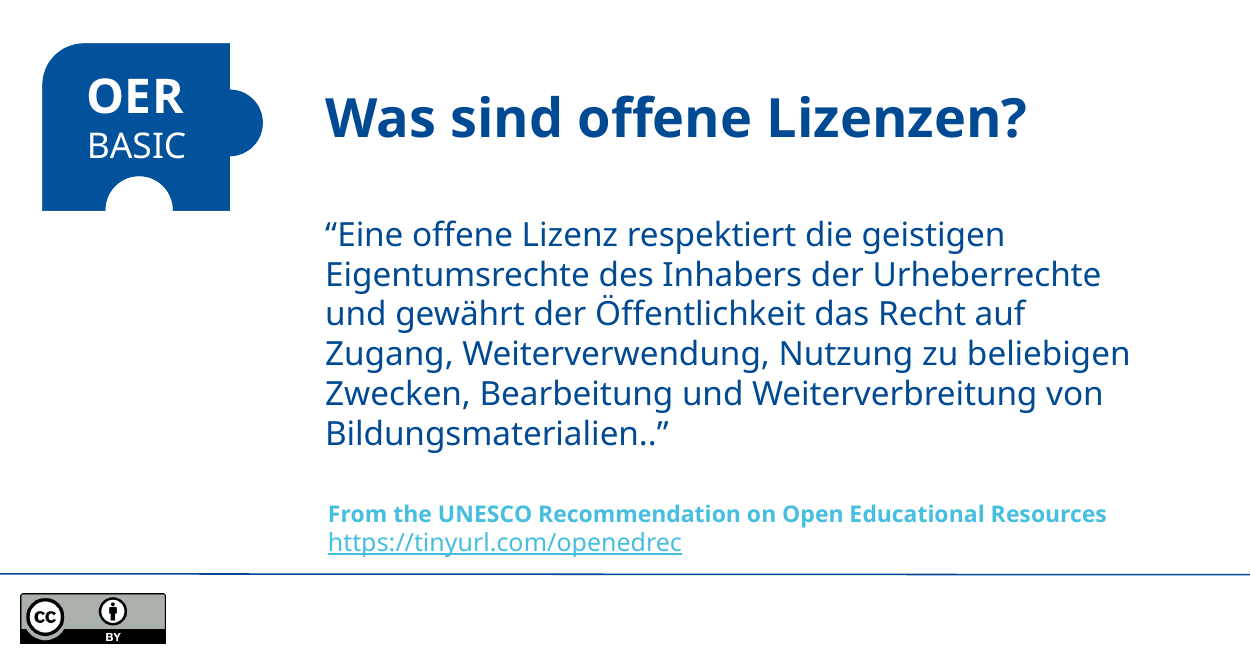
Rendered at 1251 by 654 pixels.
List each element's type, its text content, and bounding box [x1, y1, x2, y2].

text_box Was sind offene Lizenzen? [410, 70, 1169, 161]
text_box OER BASIC [266, 50, 410, 181]
text_box From the UNESCO Recommendation on Open Educational Resources https://tinyurl.com/openedrec [312, 484, 1250, 572]
picture [20, 592, 166, 645]
text_box [0, 582, 1250, 654]
text_box “Eine offene Lizenz respektiert die geistigen Eigentumsrechte des Inhabers der Urheberrechte und gewährt der Öffentlichkeit das Recht auf Zugang, Weiterverwendung, Nutzung zu beliebigen Zwecken, Bearbeitung und Weiterverbreitung von Bildungsmaterialien..” [312, 200, 1151, 465]
picture [41, 43, 263, 212]
